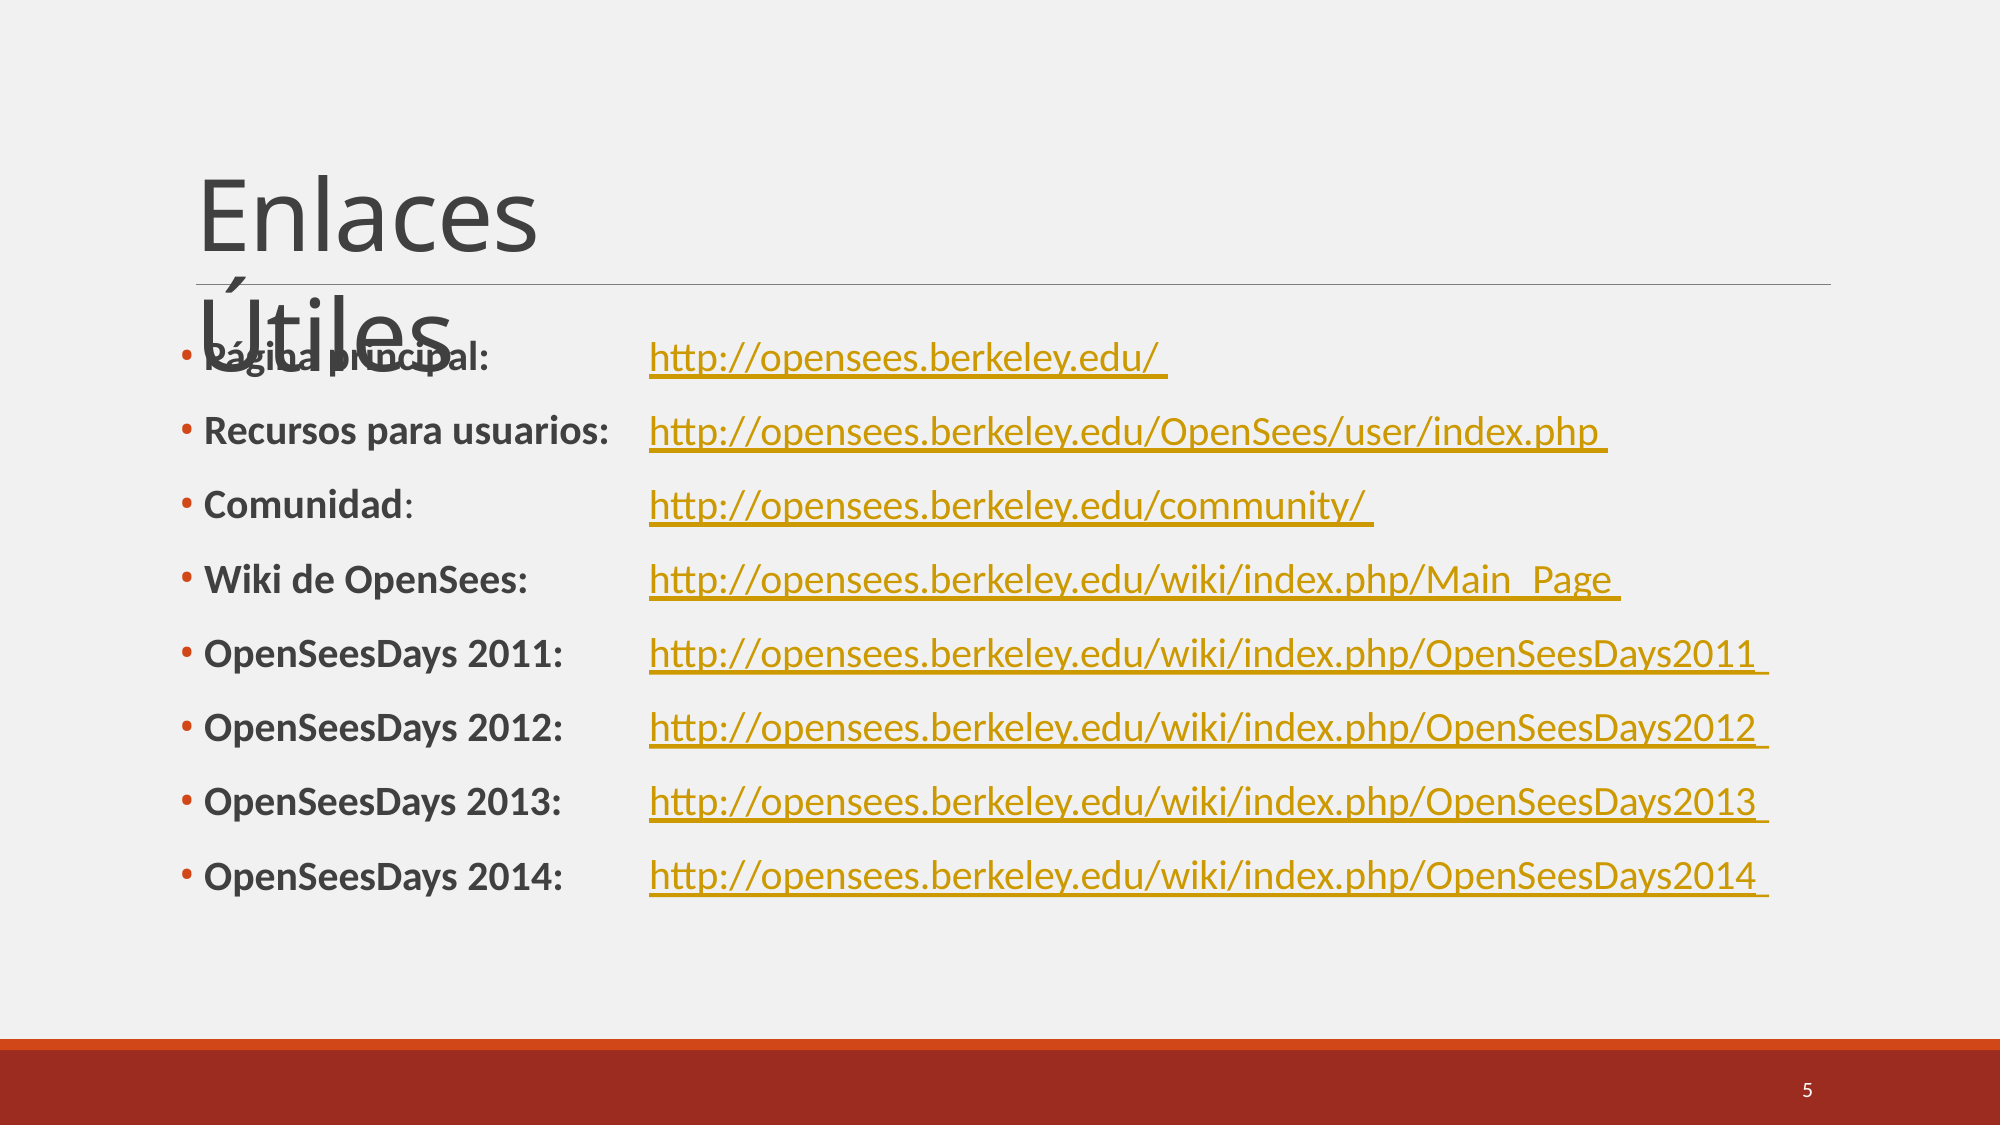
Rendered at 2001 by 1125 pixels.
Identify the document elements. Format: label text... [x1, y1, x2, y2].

list http://opensees.berkeley.edu/ http://opensees.berkeley.edu/OpenSees/user/index.php http://opensees.berkeley.edu/community/ http://opensees.berkeley.edu/wiki/index.php/Main_Page http://opensees.berkeley.edu/wiki/index.php/OpenSeesDays2011 [5, 303, 1995, 944]
text_box Página principal: Recursos para usuarios: Comunidad: Wiki de OpenSees: OpenSeesDays 2011: OpenSeesDays 2012: OpenSeesDays 2013: OpenSeesDays 2014: [177, 302, 615, 899]
text_box http://opensees.berkeley.edu/wiki/index.php/OpenSeesDays2012 [647, 697, 1772, 750]
slide_number 5 [1795, 1077, 1831, 1125]
text_box http://opensees.berkeley.edu/wiki/index.php/OpenSeesDays2014 [647, 846, 1772, 899]
title Enlaces Útiles [192, 149, 736, 303]
text_box http://opensees.berkeley.edu/wiki/index.php/OpenSeesDays2013 [647, 771, 1772, 824]
